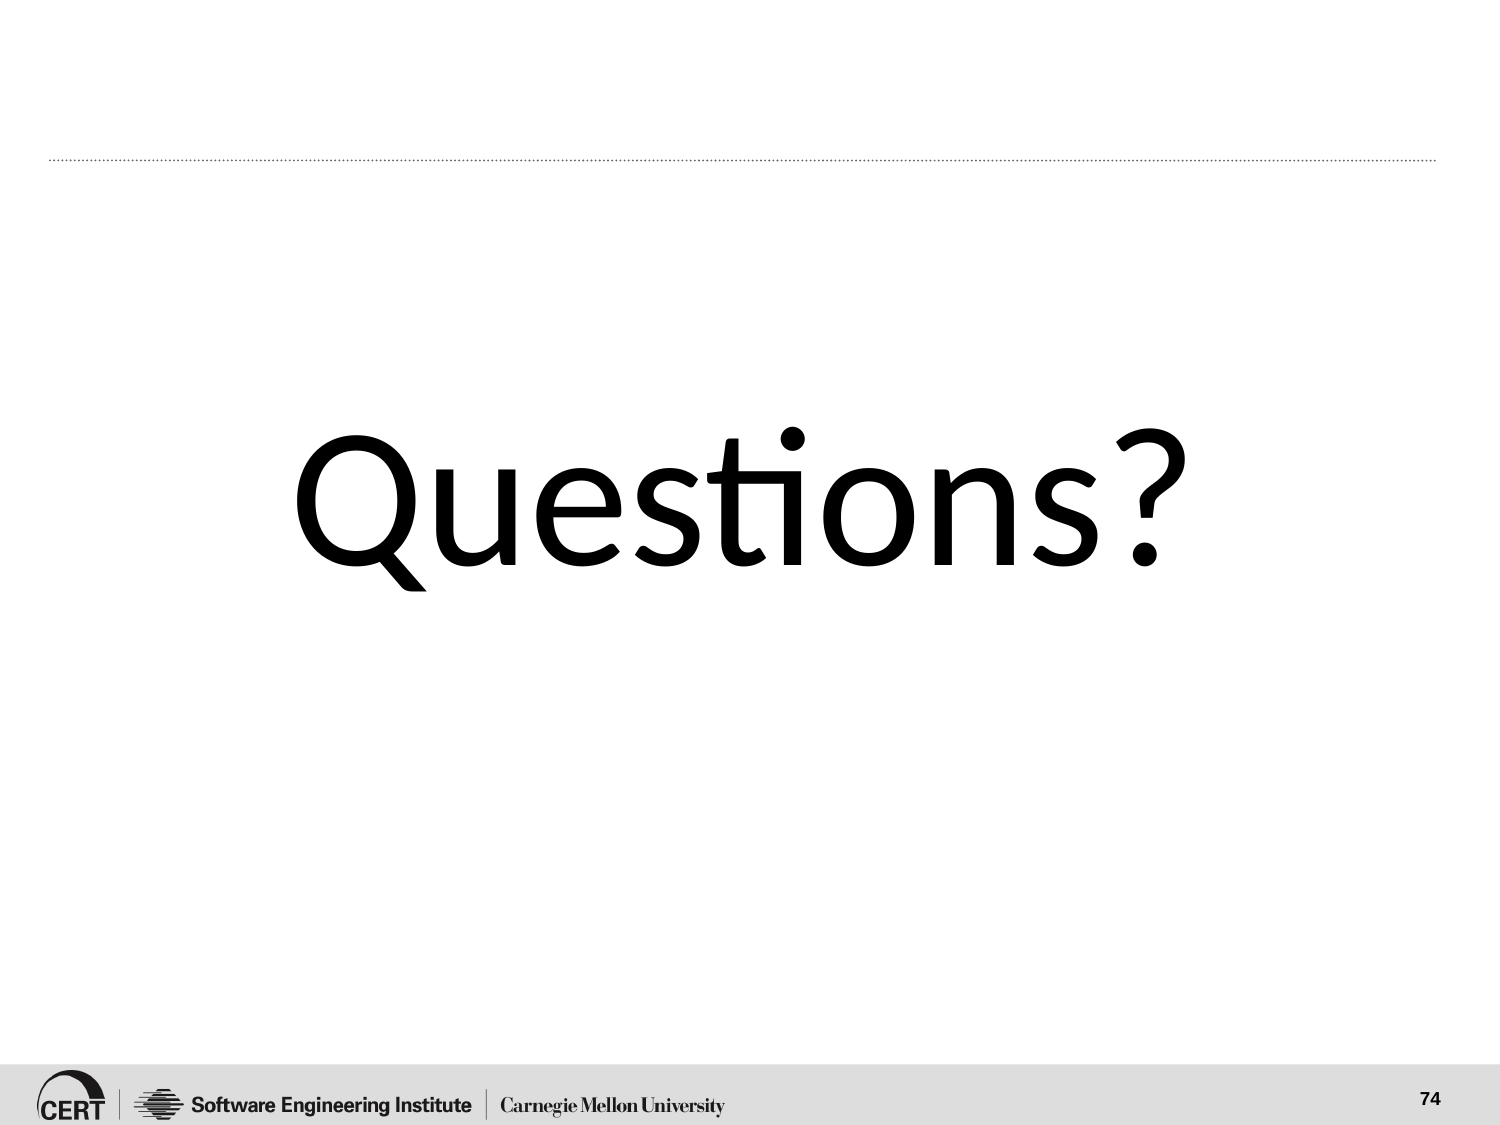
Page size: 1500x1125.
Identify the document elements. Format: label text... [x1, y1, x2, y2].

picture [37, 1069, 725, 1122]
text_box Questions? [50, 187, 1438, 1026]
